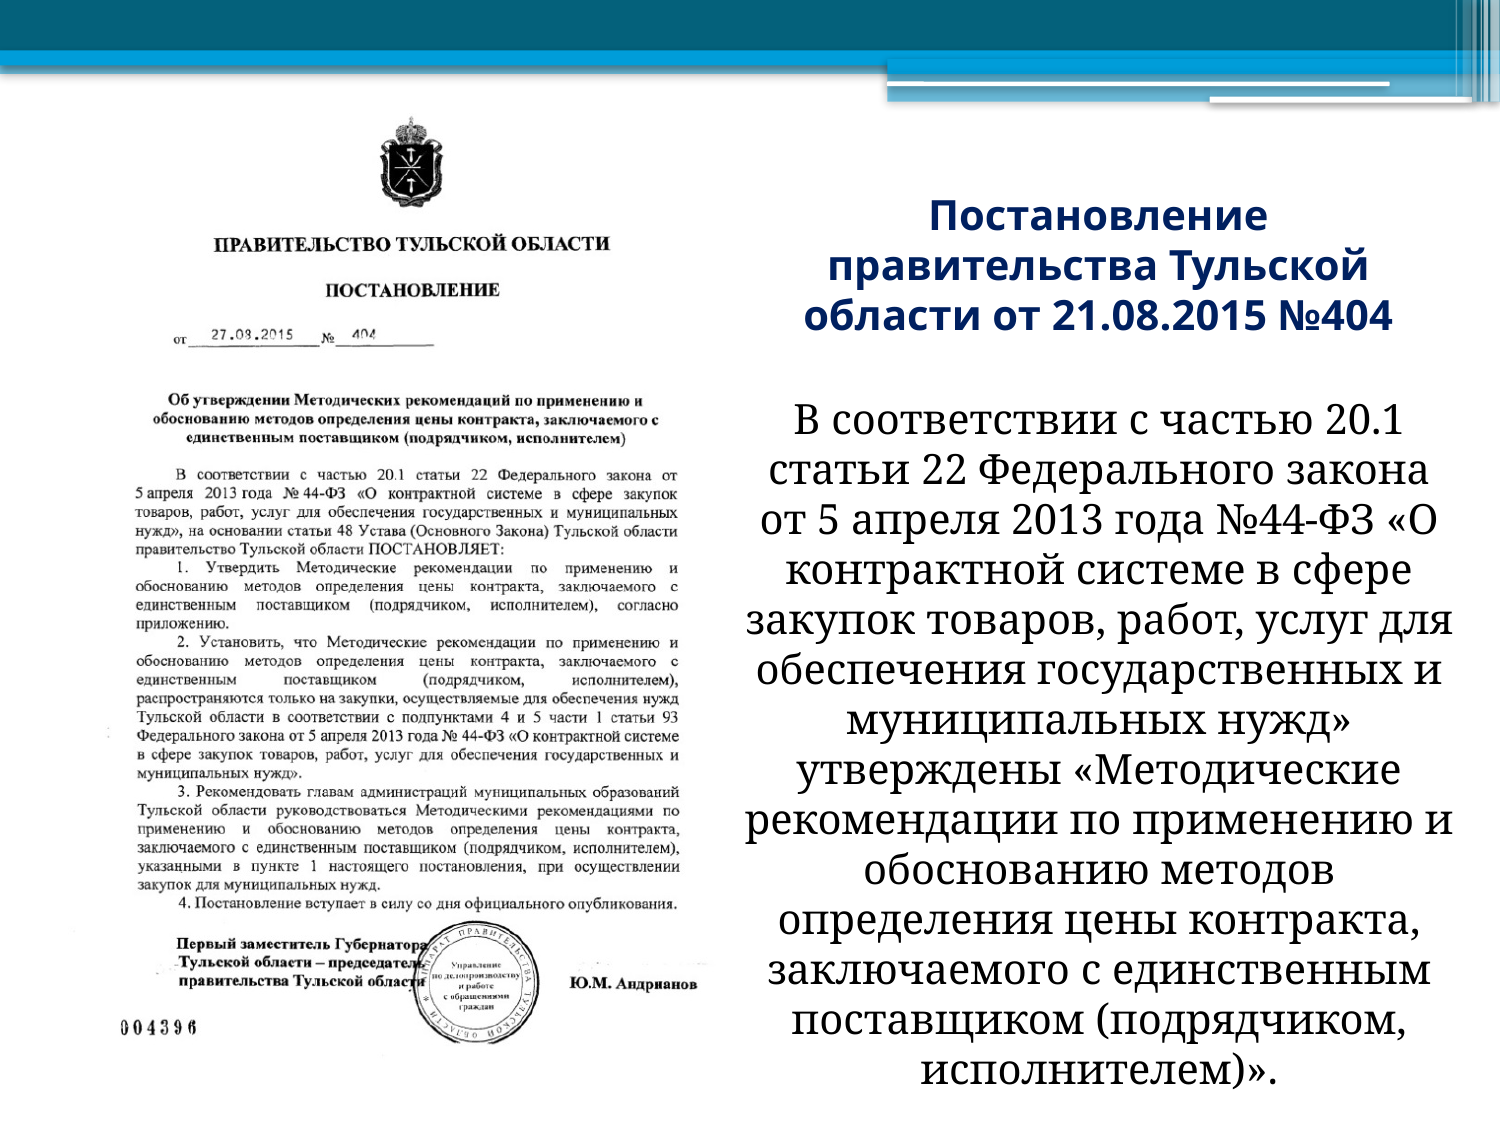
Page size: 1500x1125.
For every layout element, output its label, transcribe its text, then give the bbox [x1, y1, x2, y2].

title Постановление правительства Тульской области от 21.08.2015 №404 [754, 219, 1443, 346]
list В соответствии с частью 20.1 статьи 22 Федерального закона от 5 апреля 2013 года №44-ФЗ «О контрактной системе в сфере закупок товаров, работ, услуг для обеспечения государственных и муниципальных нужд» утверждены «Методические рекомендации по применению и обоснованию методов определения цены контракта, заключаемого с единственным поставщиком (подрядчиком, исполнителем)». [726, 385, 1471, 1125]
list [52, 105, 727, 1067]
